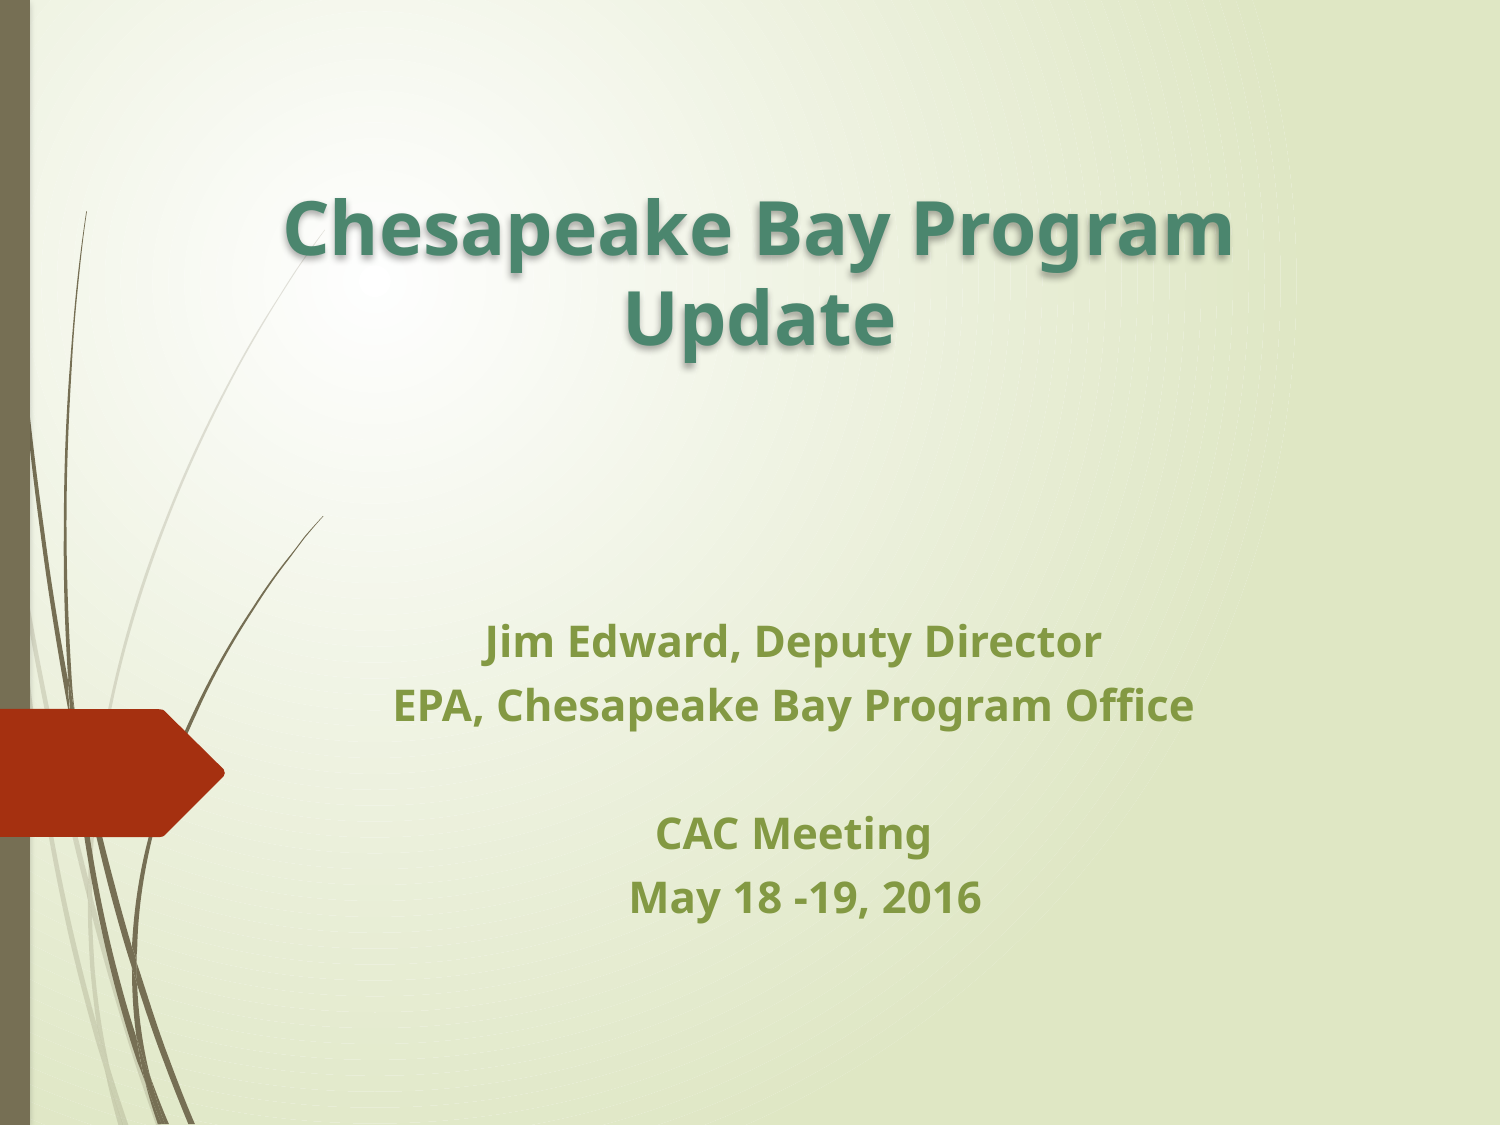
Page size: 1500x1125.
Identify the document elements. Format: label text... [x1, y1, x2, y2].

title Chesapeake Bay Program Update [215, 218, 1304, 639]
subtitle Jim Edward, Deputy Director EPA, Chesapeake Bay Program Office CAC Meeting May 18 -19, 2016 [227, 606, 1361, 934]
